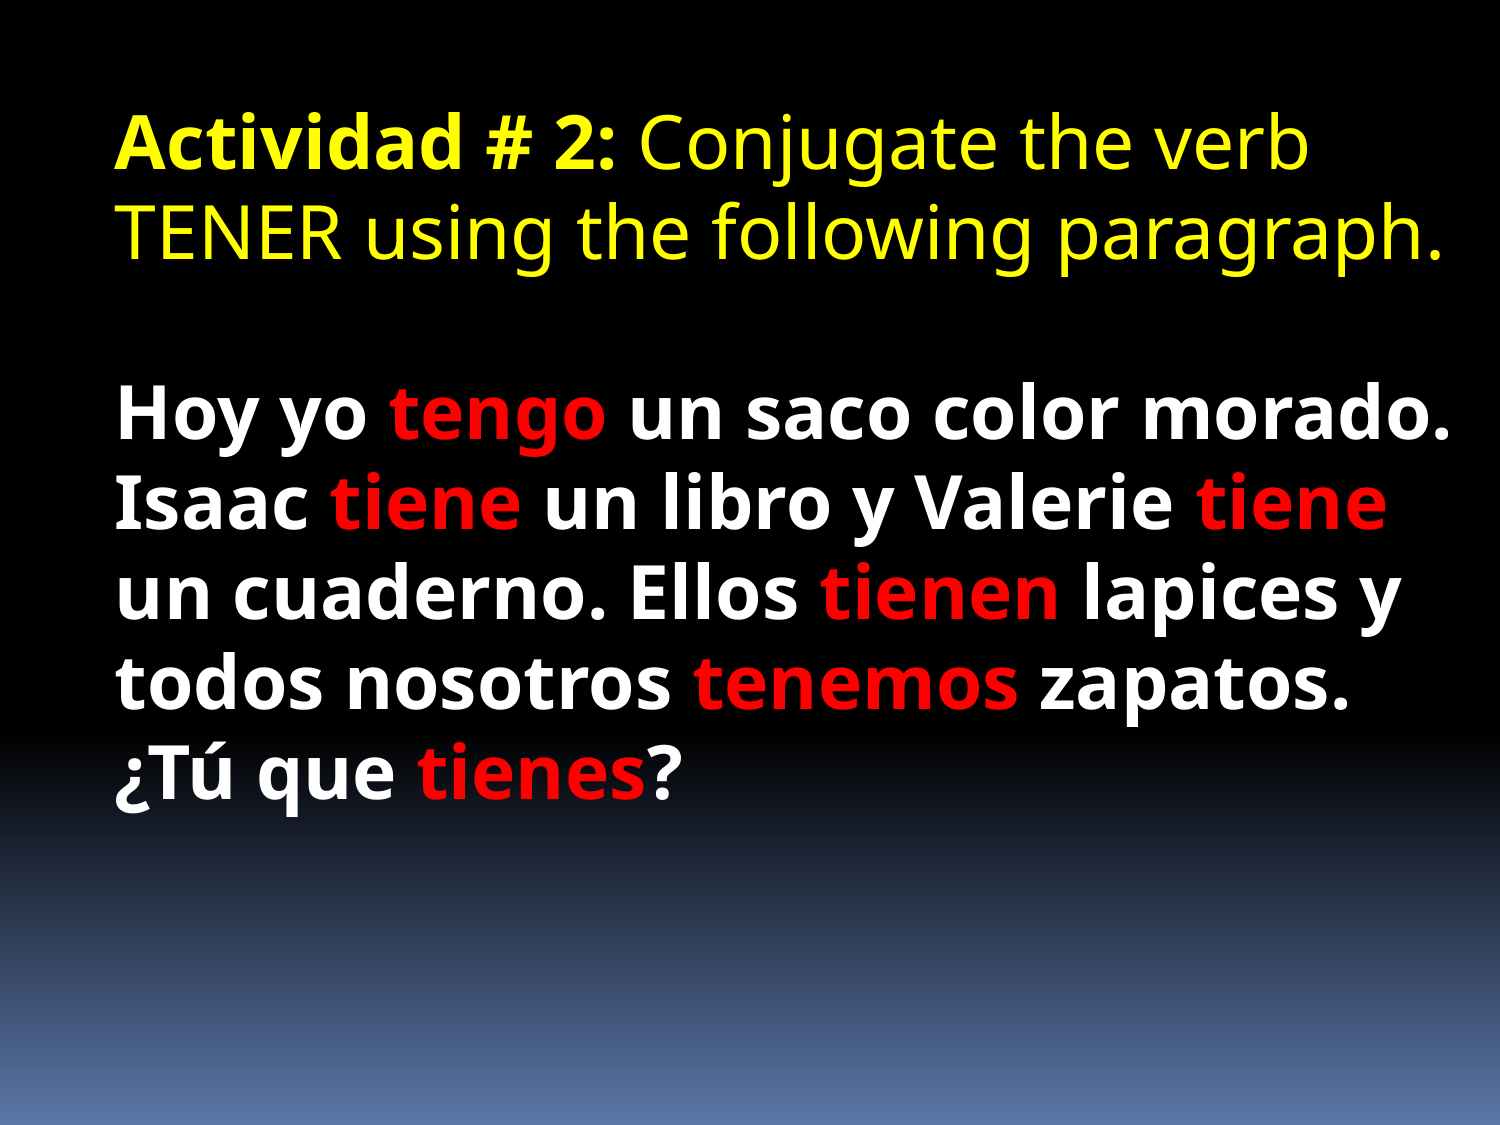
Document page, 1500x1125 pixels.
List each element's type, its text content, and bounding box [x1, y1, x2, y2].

text_box Actividad # 2: Conjugate the verb TENER using the following paragraph. Hoy yo tengo un saco color morado. Isaac tiene un libro y Valerie tiene un cuaderno. Ellos tienen lapices y todos nosotros tenemos zapatos. ¿Tú que tienes? [99, 87, 1500, 993]
